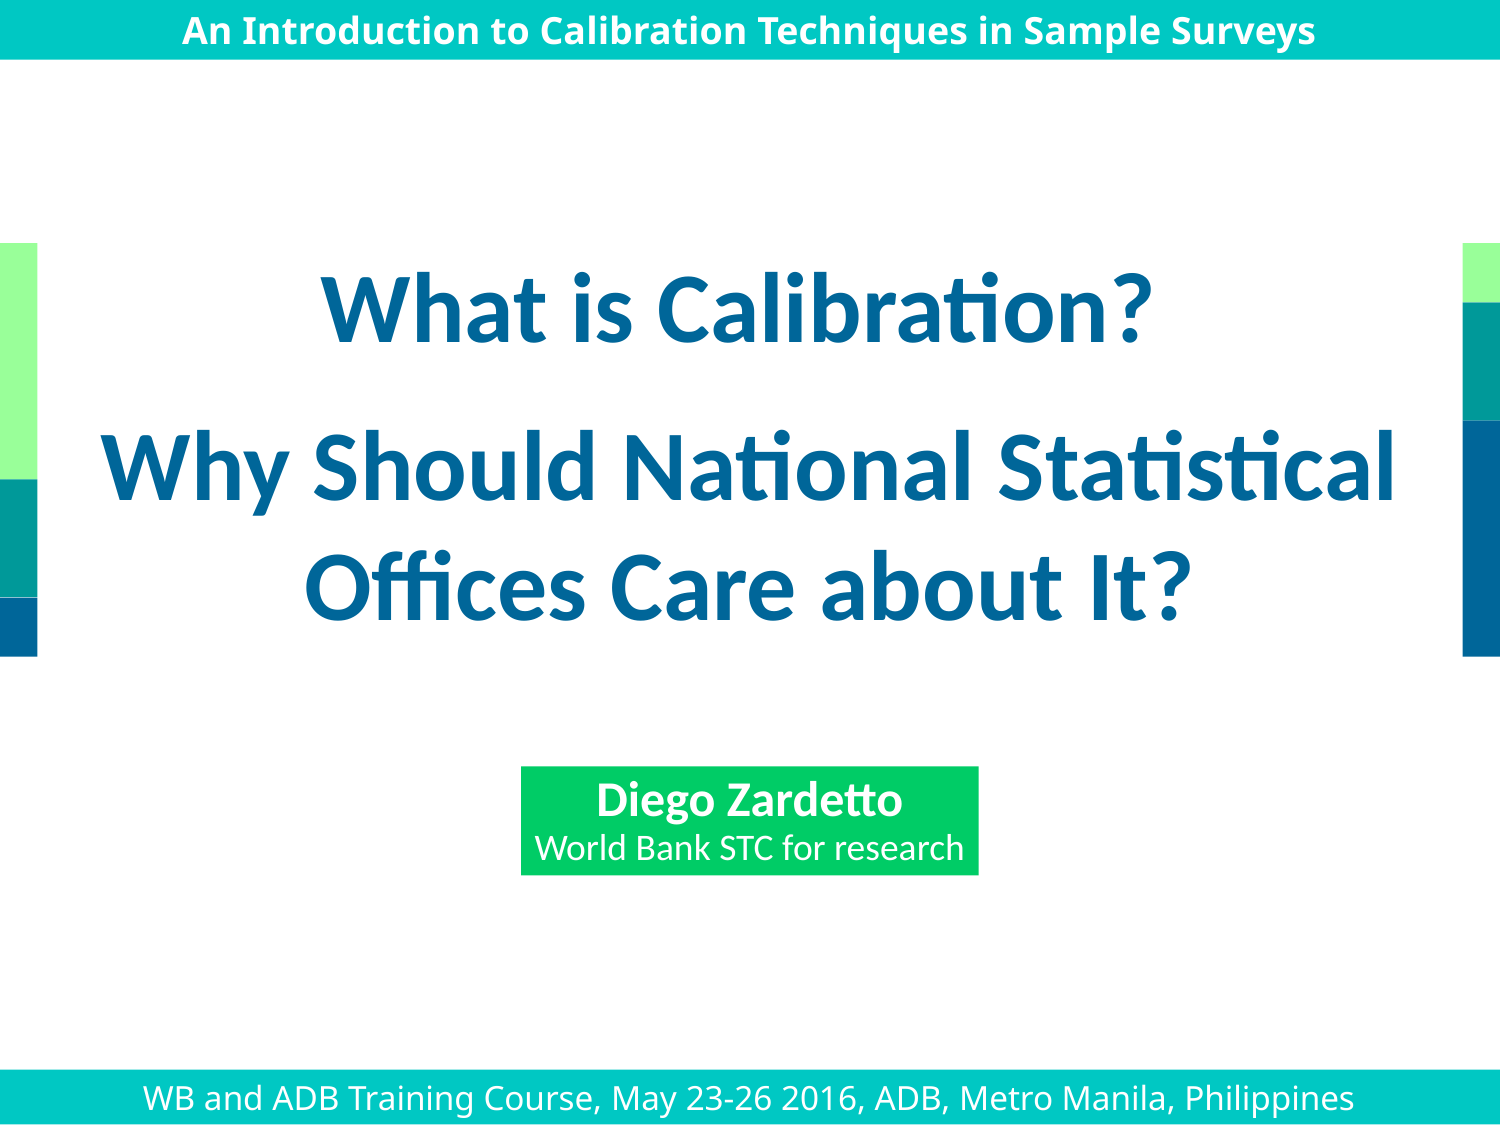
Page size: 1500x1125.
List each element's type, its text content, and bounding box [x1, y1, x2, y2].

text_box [1462, 242, 1500, 657]
text_box An Introduction to Calibration Techniques in Sample Surveys [0, 0, 1500, 60]
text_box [0, 242, 38, 657]
text_box WB and ADB Training Course, May 23-26 2016, ADB, Metro Manila, Philippines [0, 1069, 1500, 1125]
text_box Diego Zardetto World Bank STC for research [521, 766, 979, 876]
text_box What is Calibration? Why Should National Statistical Offices Care about It? [37, 235, 1463, 648]
